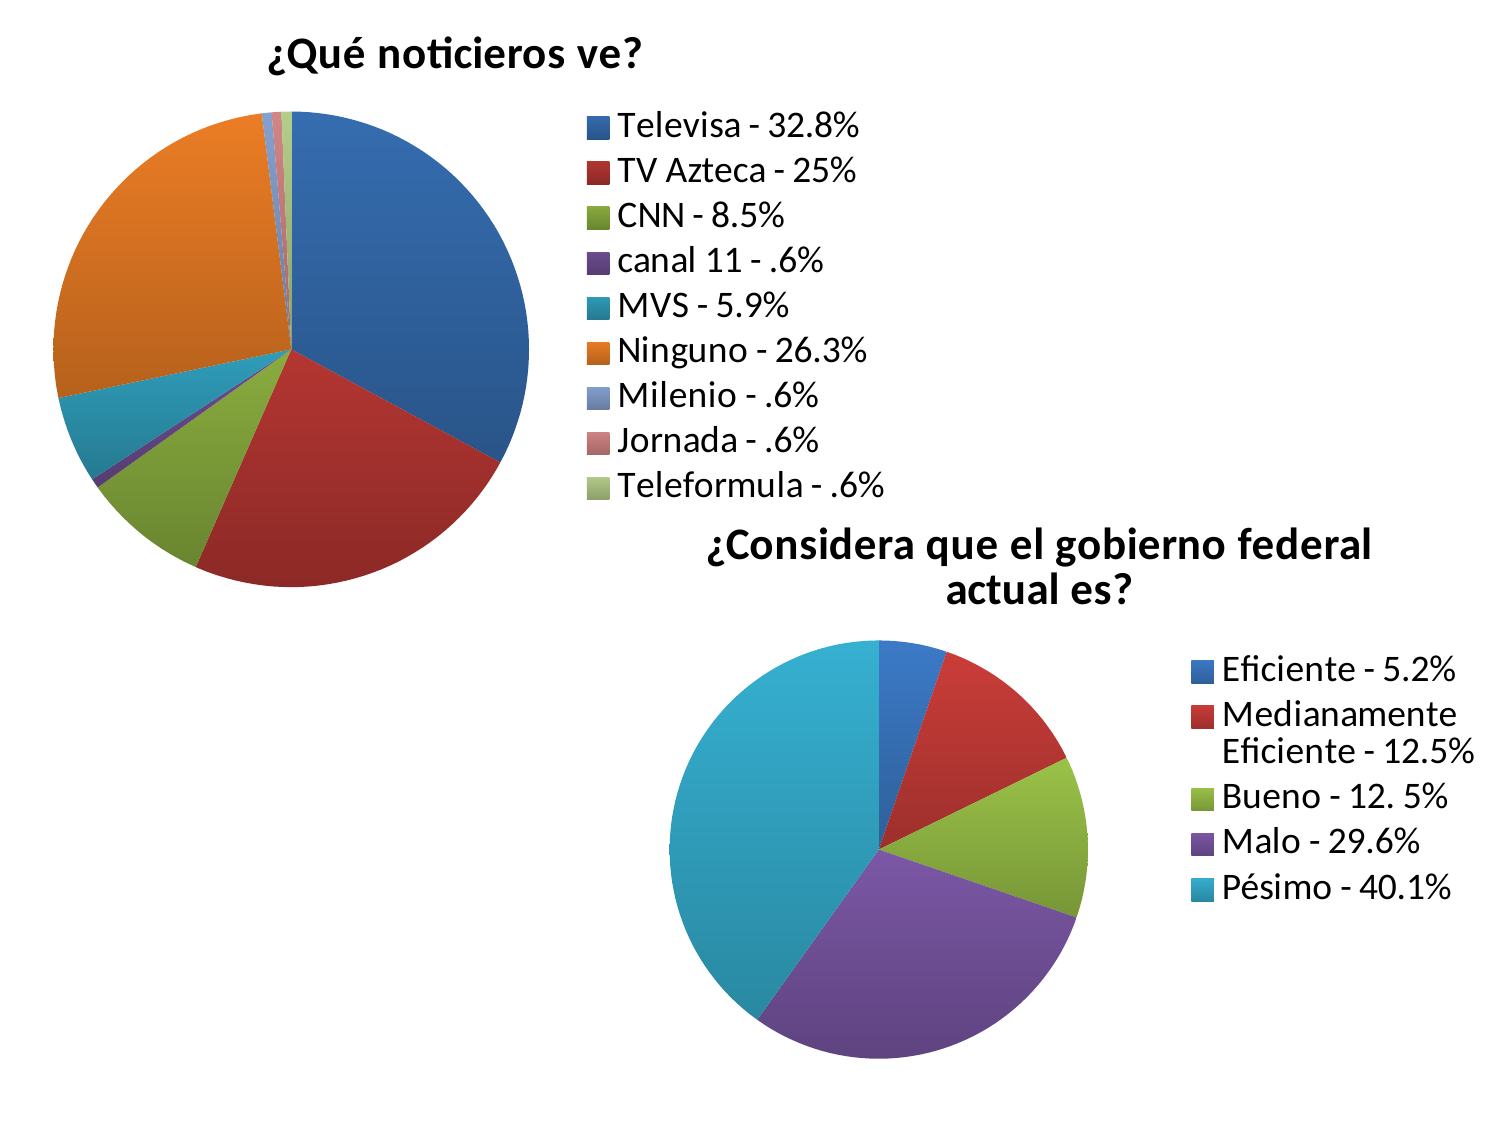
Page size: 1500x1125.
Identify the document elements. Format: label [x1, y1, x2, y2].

chart [0, 0, 1500, 1071]
